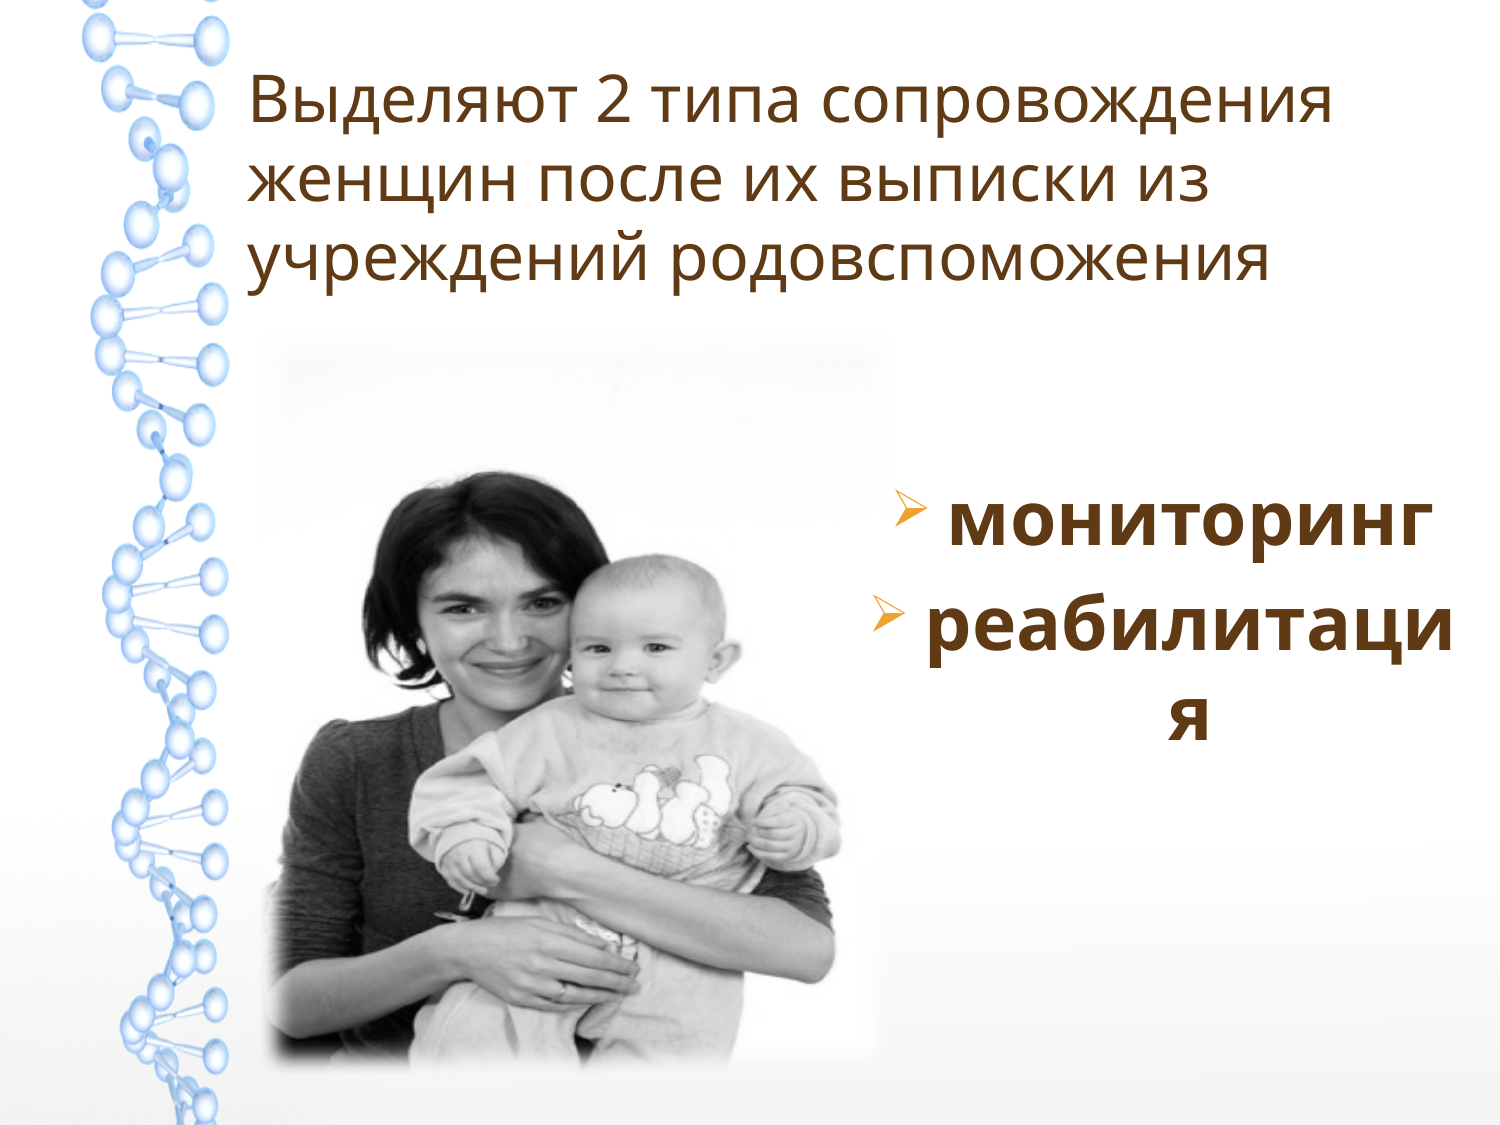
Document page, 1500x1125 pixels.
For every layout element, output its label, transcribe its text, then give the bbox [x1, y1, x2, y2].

picture [0, 0, 1500, 1125]
text_box Выделяют 2 типа сопровождения женщин после их выписки из учреждений родовспоможения [247, 56, 1489, 296]
text_box мониторинг реабилитация [898, 375, 1475, 910]
